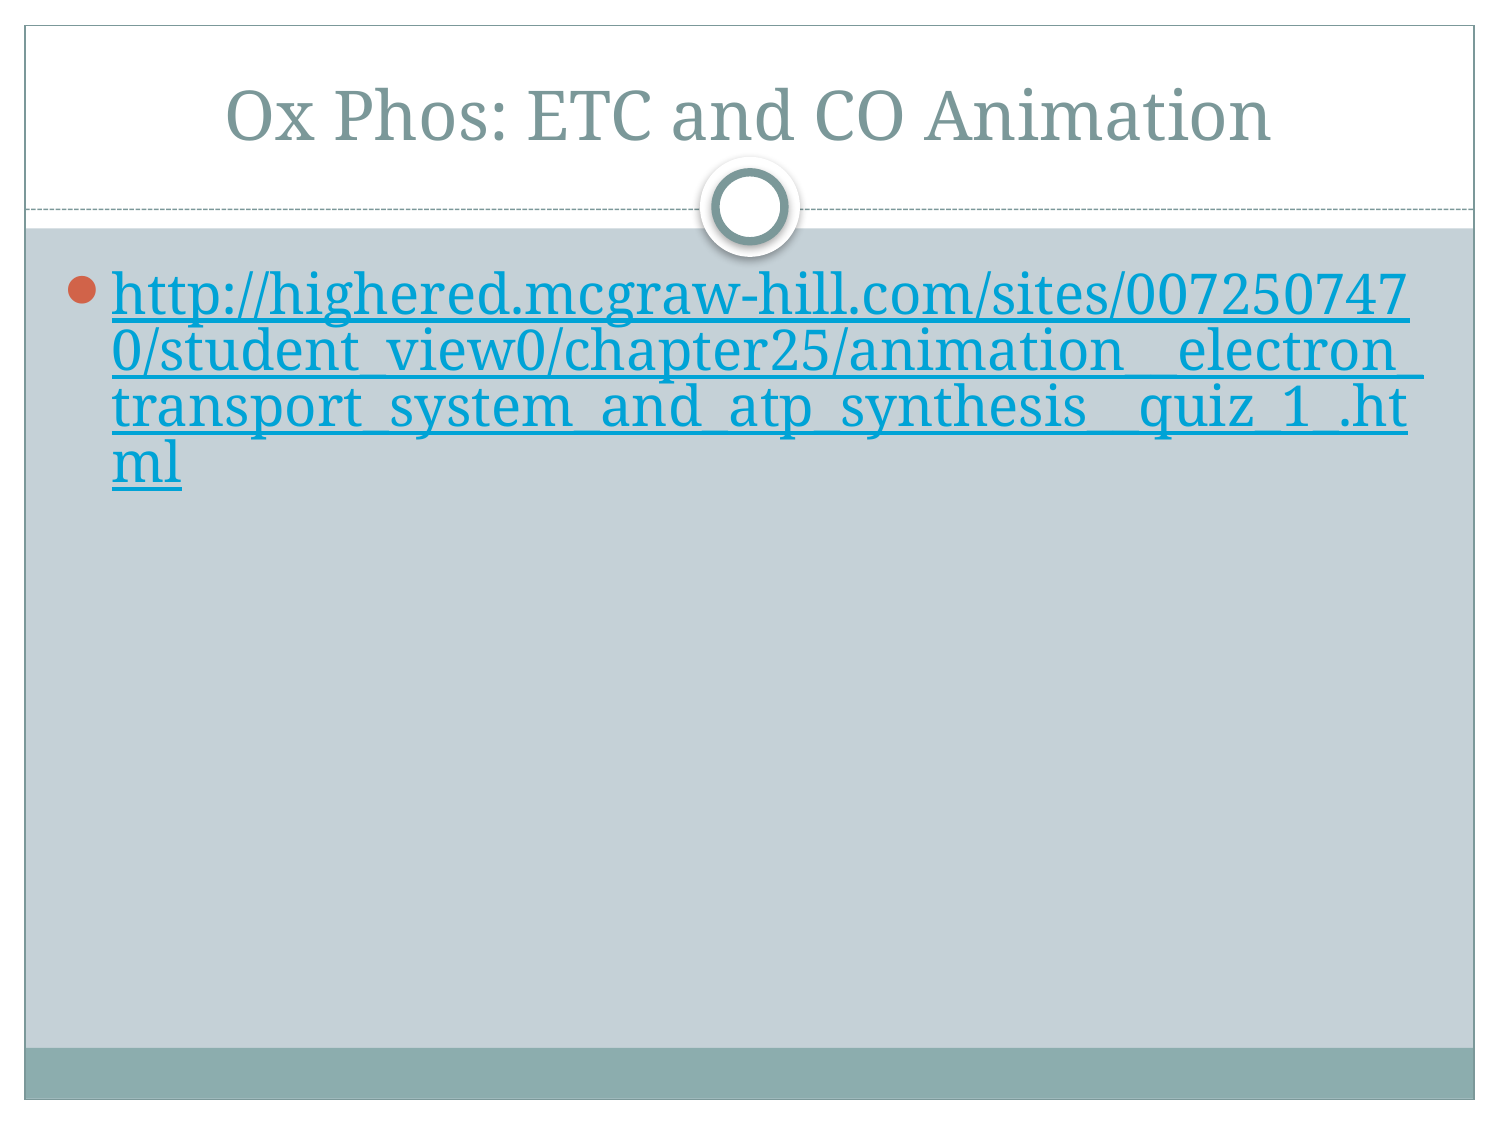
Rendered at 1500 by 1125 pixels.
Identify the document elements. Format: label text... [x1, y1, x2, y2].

list http://highered.mcgraw-hill.com/sites/0072507470/student_view0/chapter25/animation__electron_transport_system_and_atp_synthesis__quiz_1_.html [49, 250, 1445, 1001]
title Ox Phos: ETC and CO Animation [49, 37, 1450, 162]
